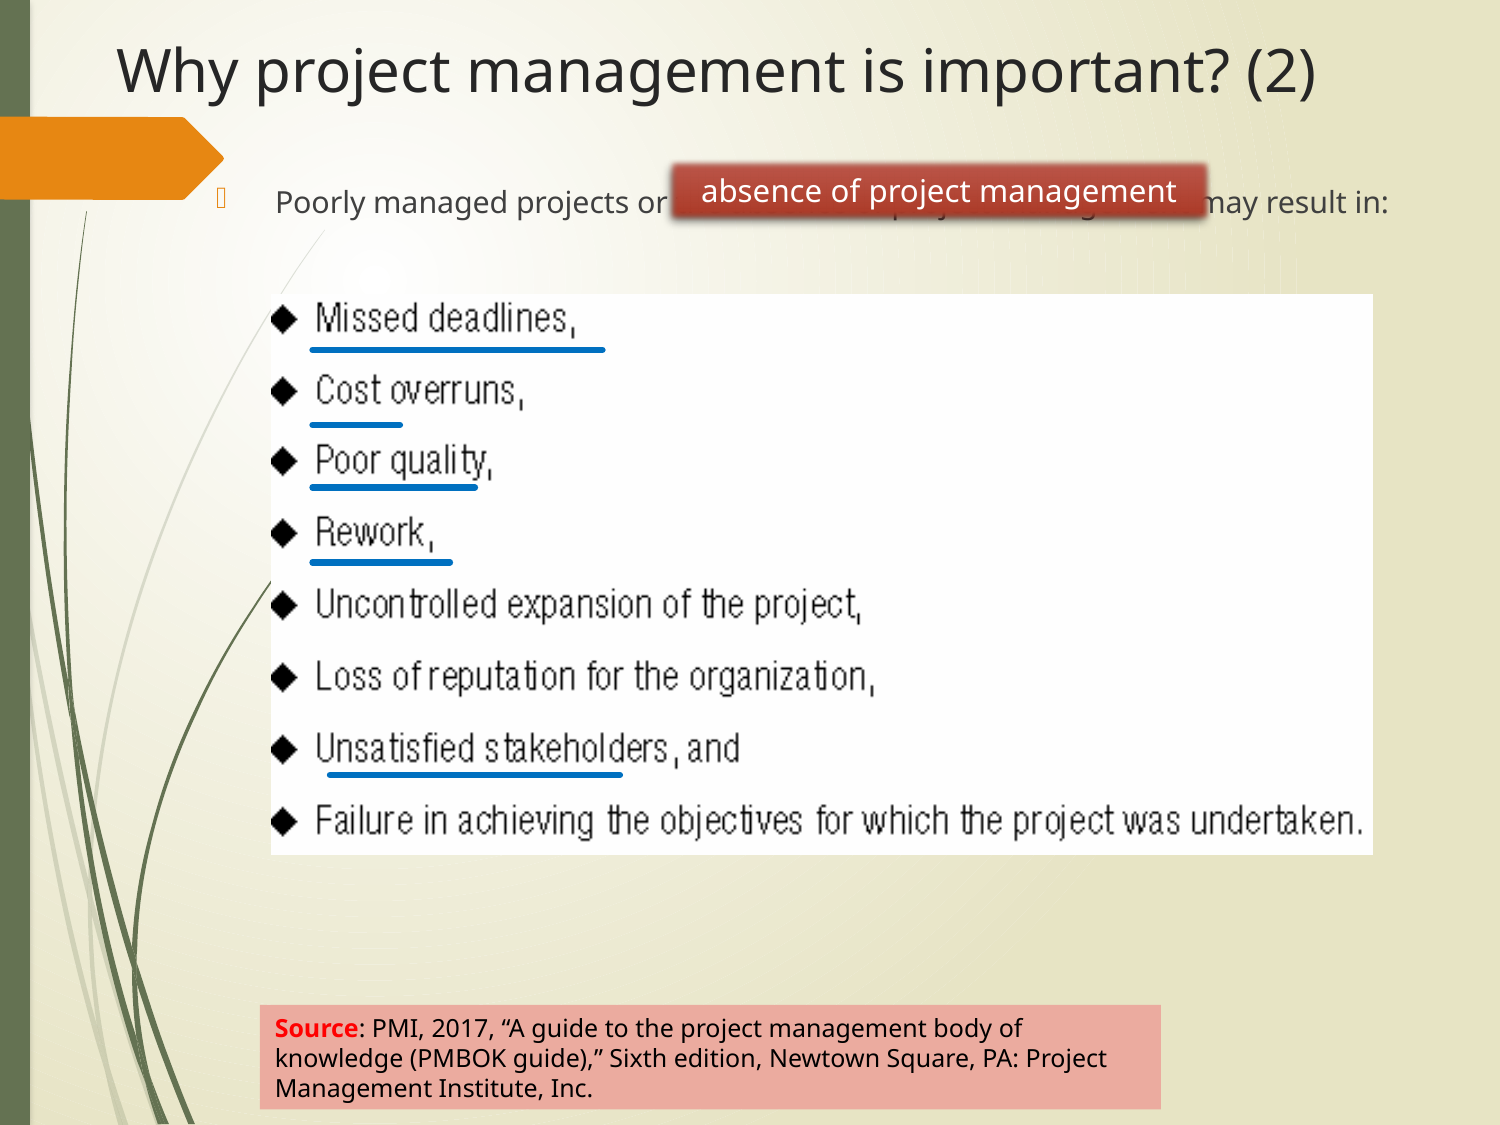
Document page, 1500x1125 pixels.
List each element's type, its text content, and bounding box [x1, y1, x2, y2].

title Why project management is important? (2) [101, 25, 1432, 158]
picture [270, 294, 1373, 855]
text_box Source: PMI, 2017, “A guide to the project management body of knowledge (PMBOK guide),” Sixth edition, Newtown Square, PA: Project Management Institute, Inc. [259, 1004, 1161, 1110]
text_box absence of project management [678, 168, 1202, 212]
list Poorly managed projects or the absence of project management may result in: [1207, 176, 1444, 229]
list Poorly managed projects or the absence of project management may result in: [201, 176, 670, 229]
